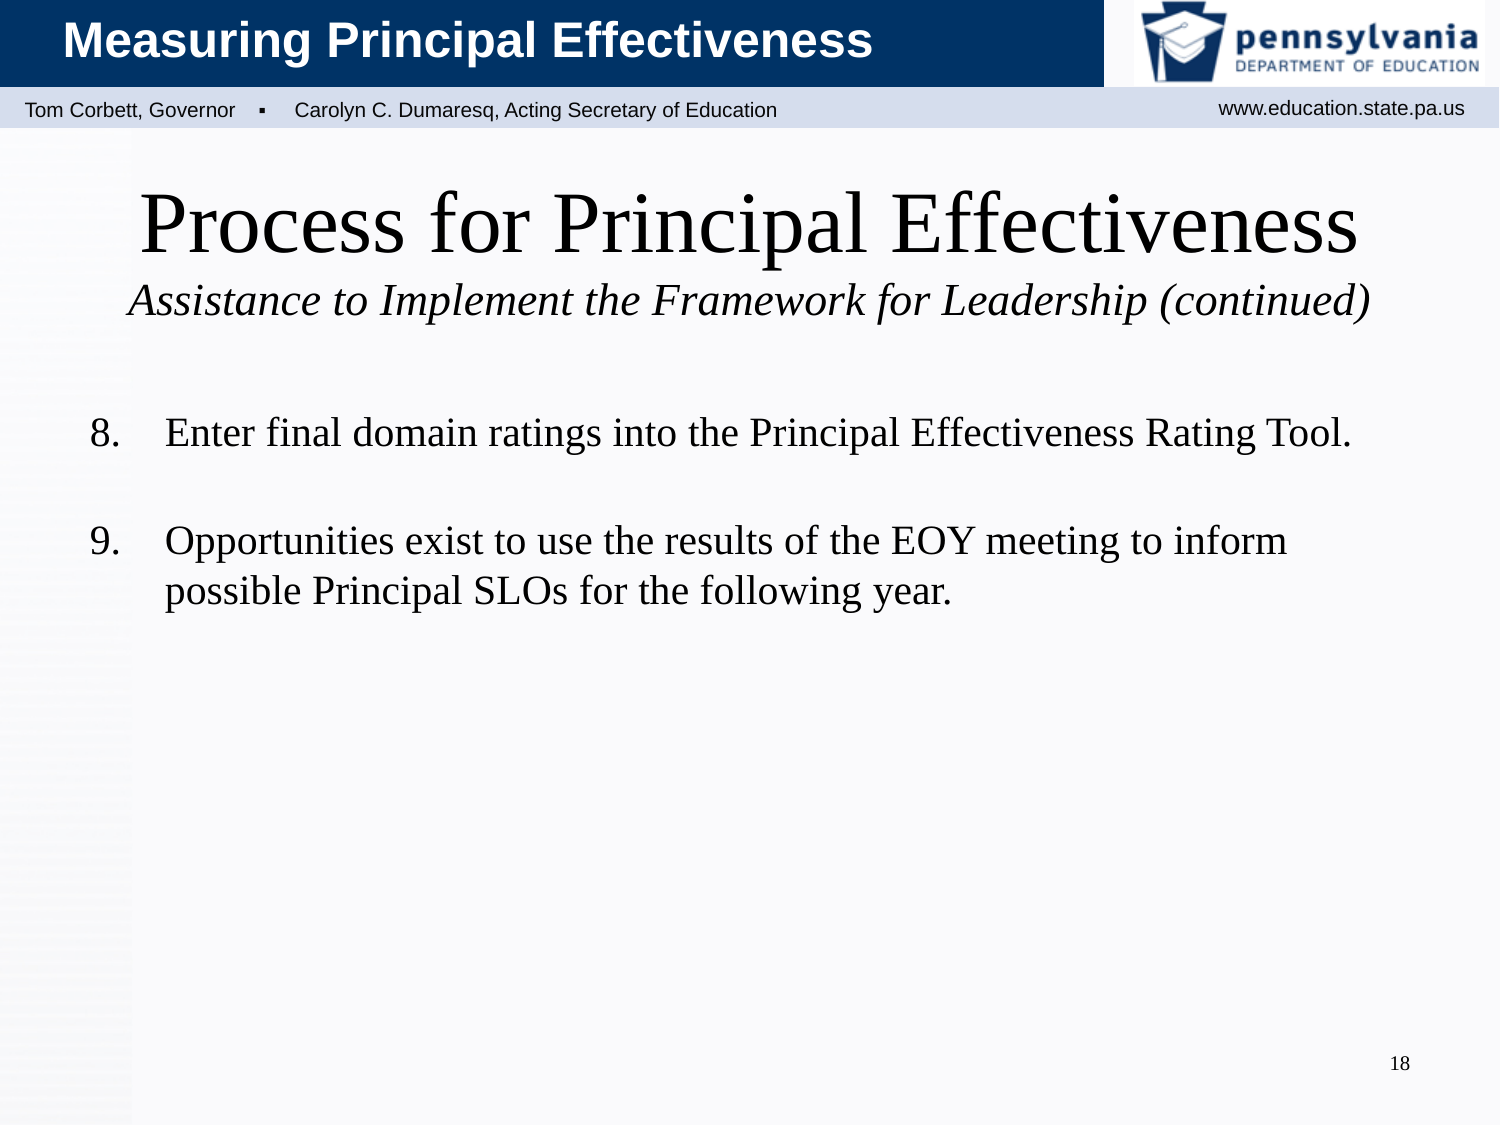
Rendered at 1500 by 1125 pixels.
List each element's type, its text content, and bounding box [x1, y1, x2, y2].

picture [0, 0, 1500, 1125]
list Enter final domain ratings into the Principal Effectiveness Rating Tool. Opportunities exist to use the results of the EOY meeting to inform possible Principal SLOs for the following year. [75, 339, 1425, 1117]
text_box 18 [1374, 1042, 1444, 1103]
title Process for Principal Effectiveness Assistance to Implement the Framework for Leadership (continued) [75, 157, 1425, 336]
